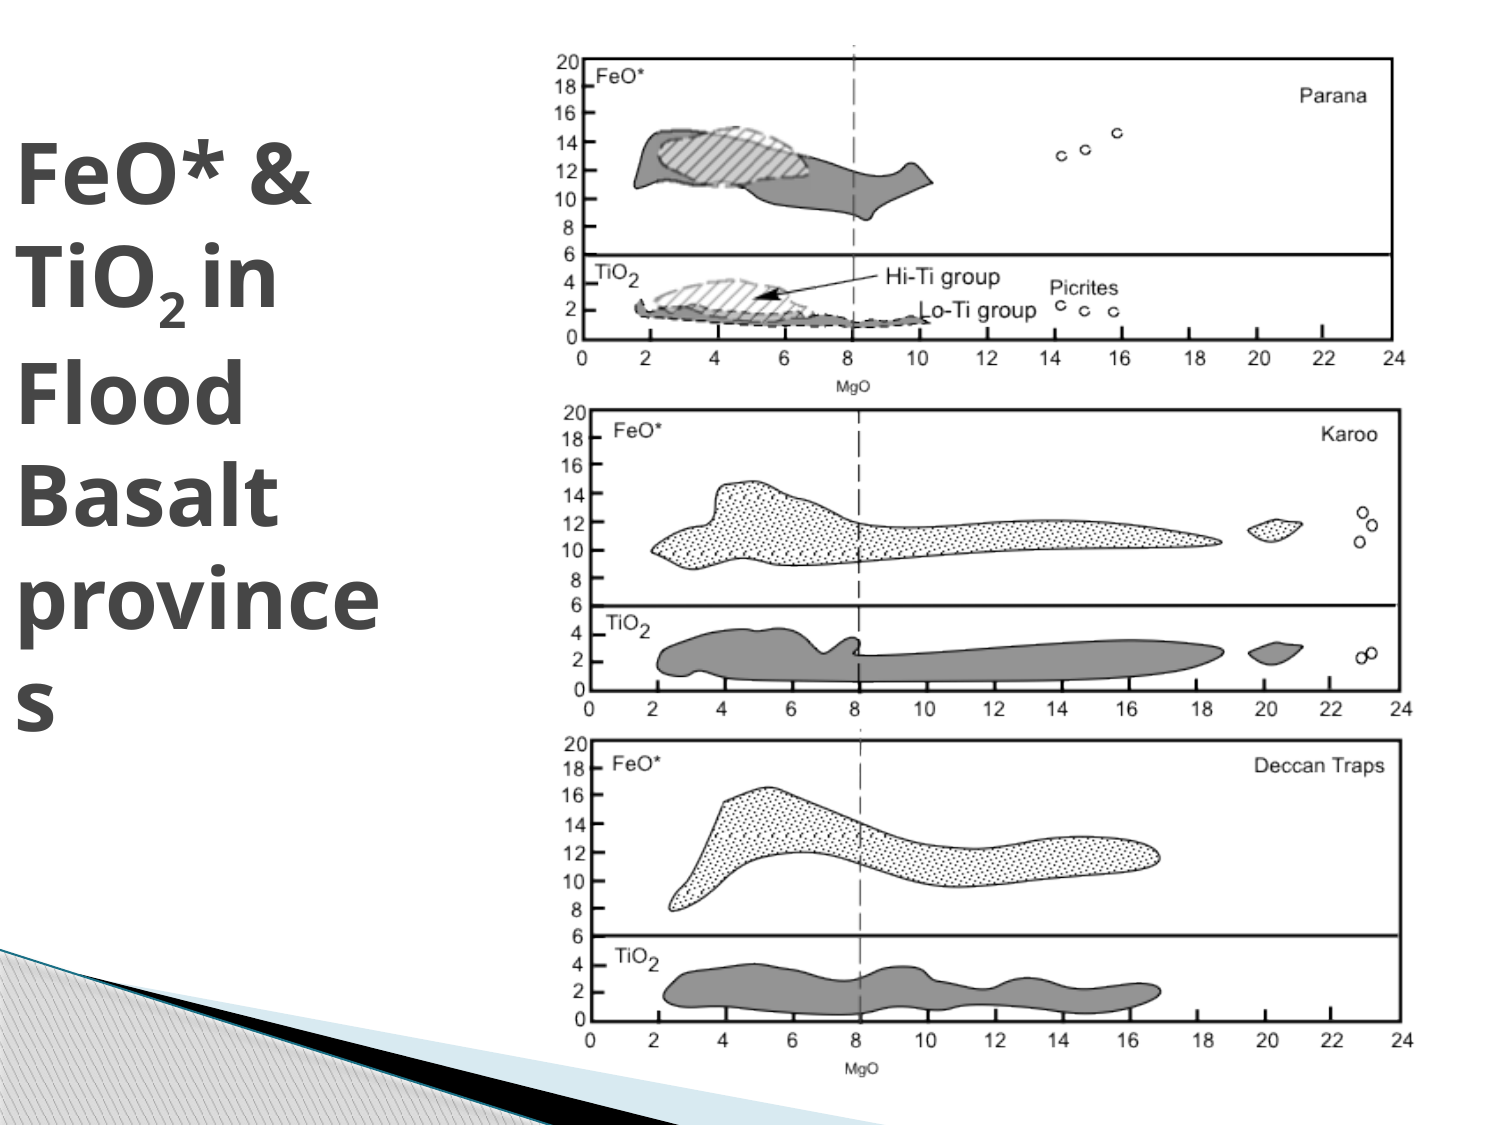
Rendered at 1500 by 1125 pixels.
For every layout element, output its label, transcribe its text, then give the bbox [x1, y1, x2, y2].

picture [552, 44, 1419, 1085]
title FeO* & TiO2 in Flood Basalt provinces [0, 45, 436, 824]
